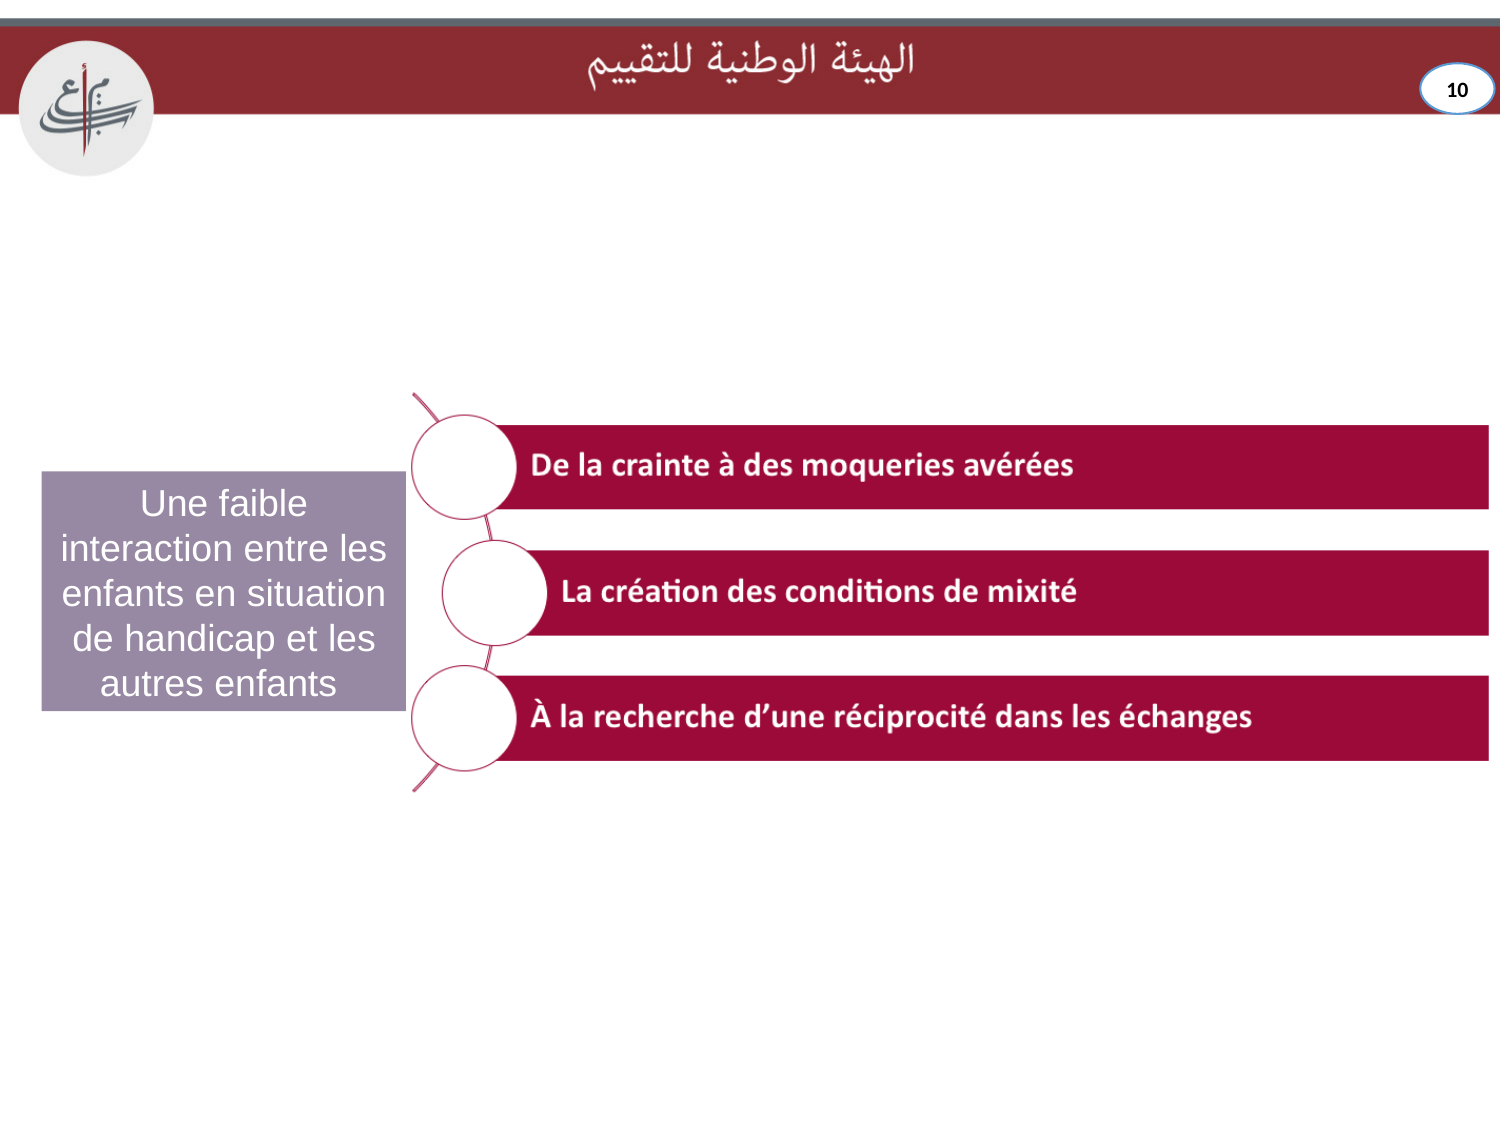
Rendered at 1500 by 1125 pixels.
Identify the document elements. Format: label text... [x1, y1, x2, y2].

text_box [41, 383, 1493, 803]
text_box 10 [1419, 62, 1496, 115]
picture [0, 0, 1500, 1125]
